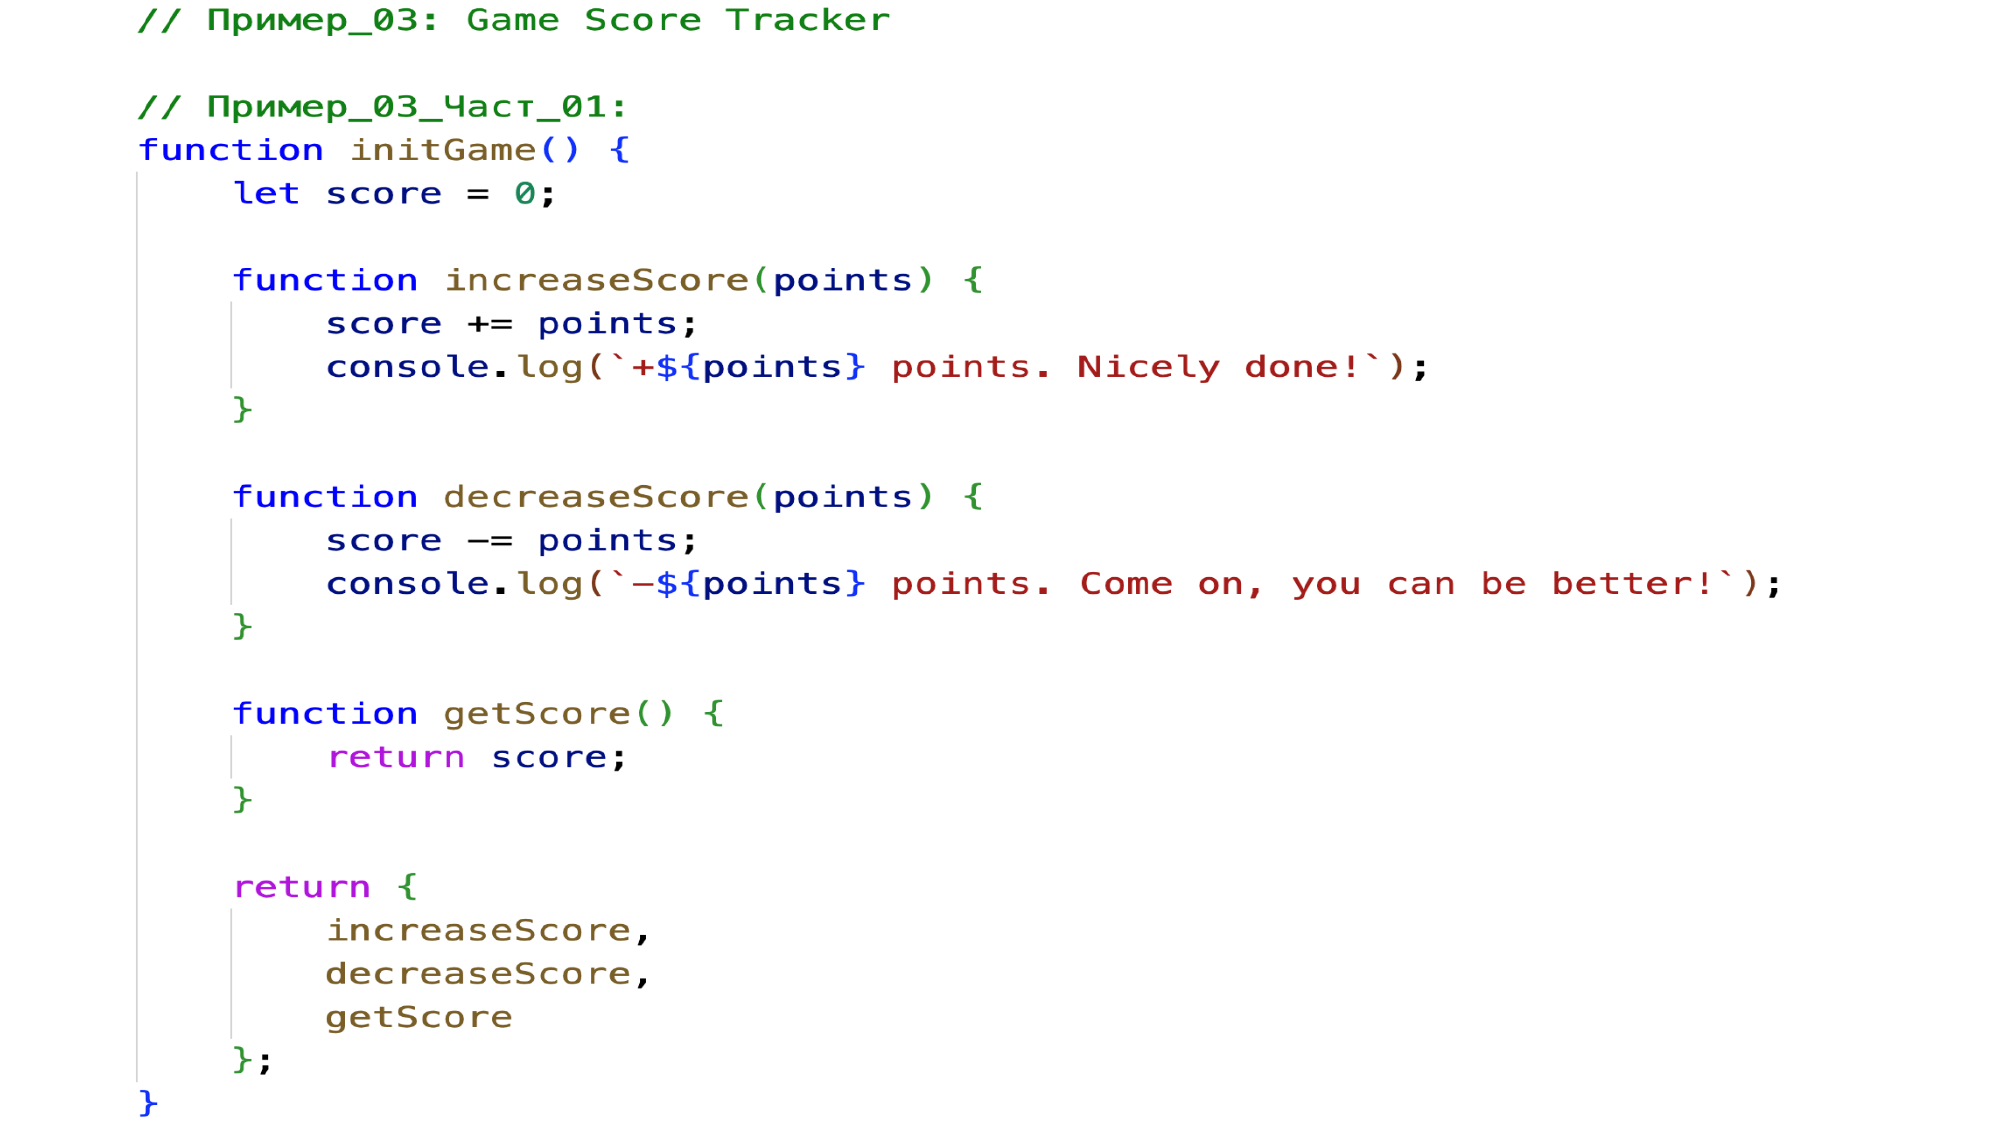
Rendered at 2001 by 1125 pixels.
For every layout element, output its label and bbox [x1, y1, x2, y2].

picture [121, 0, 1800, 1125]
